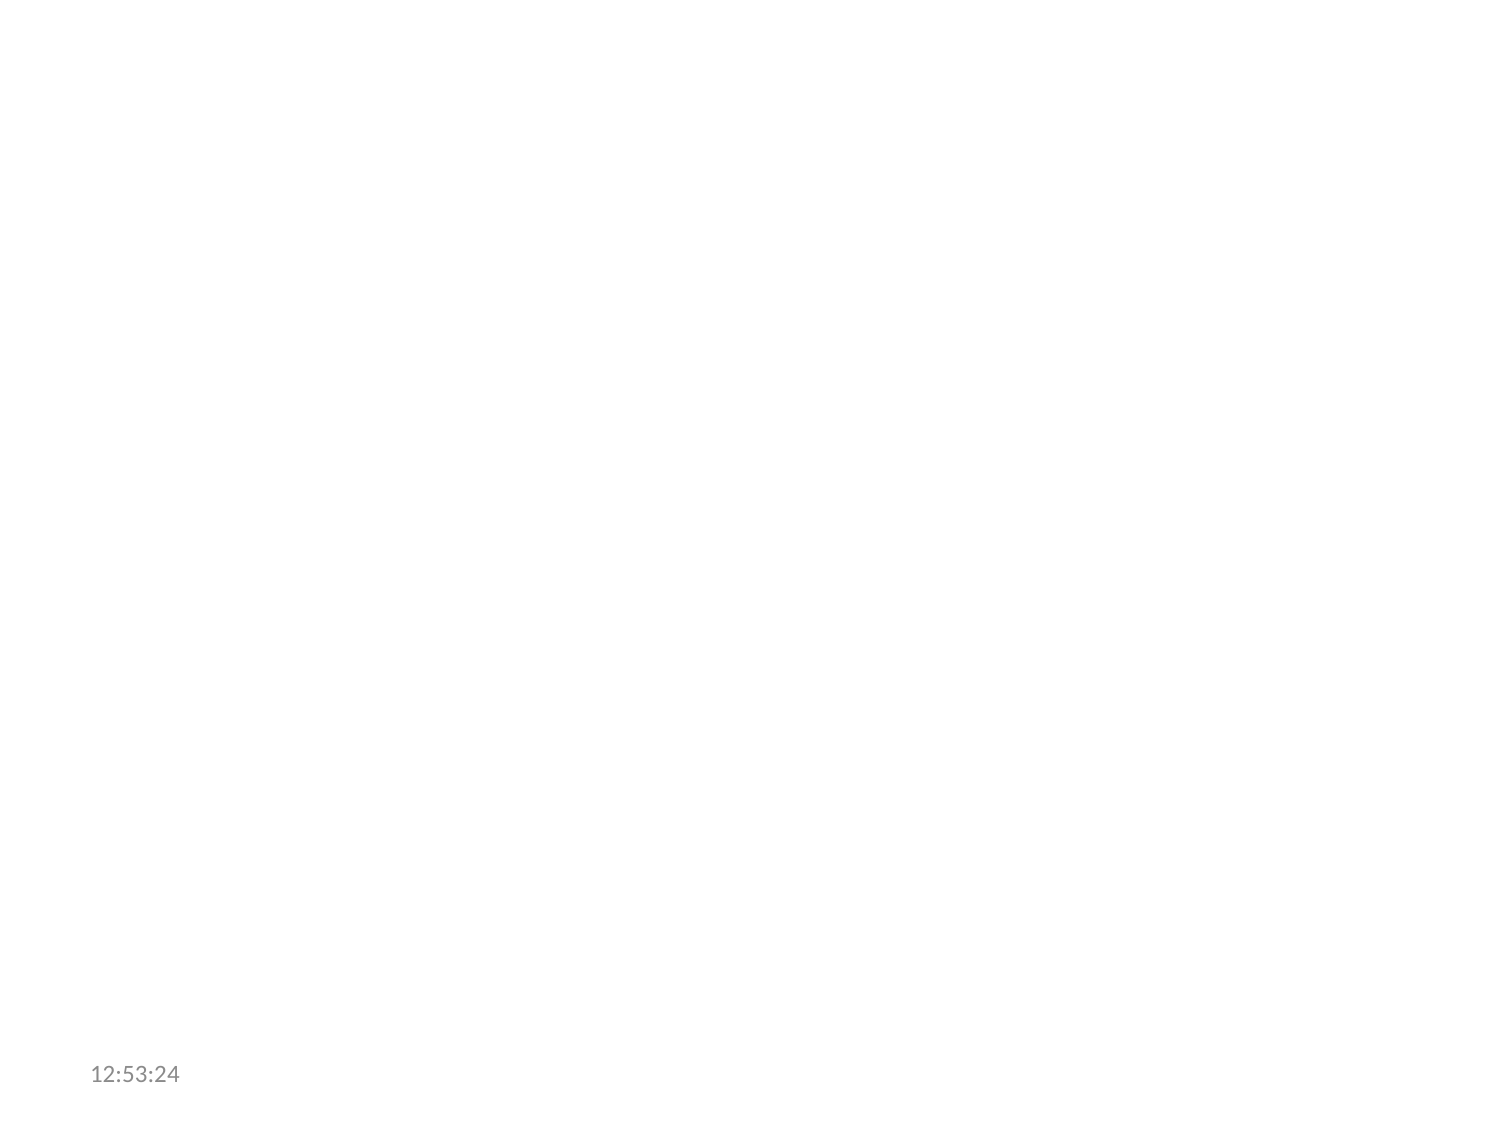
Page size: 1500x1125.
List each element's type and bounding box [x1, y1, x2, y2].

slide_number [75, 1042, 425, 1103]
